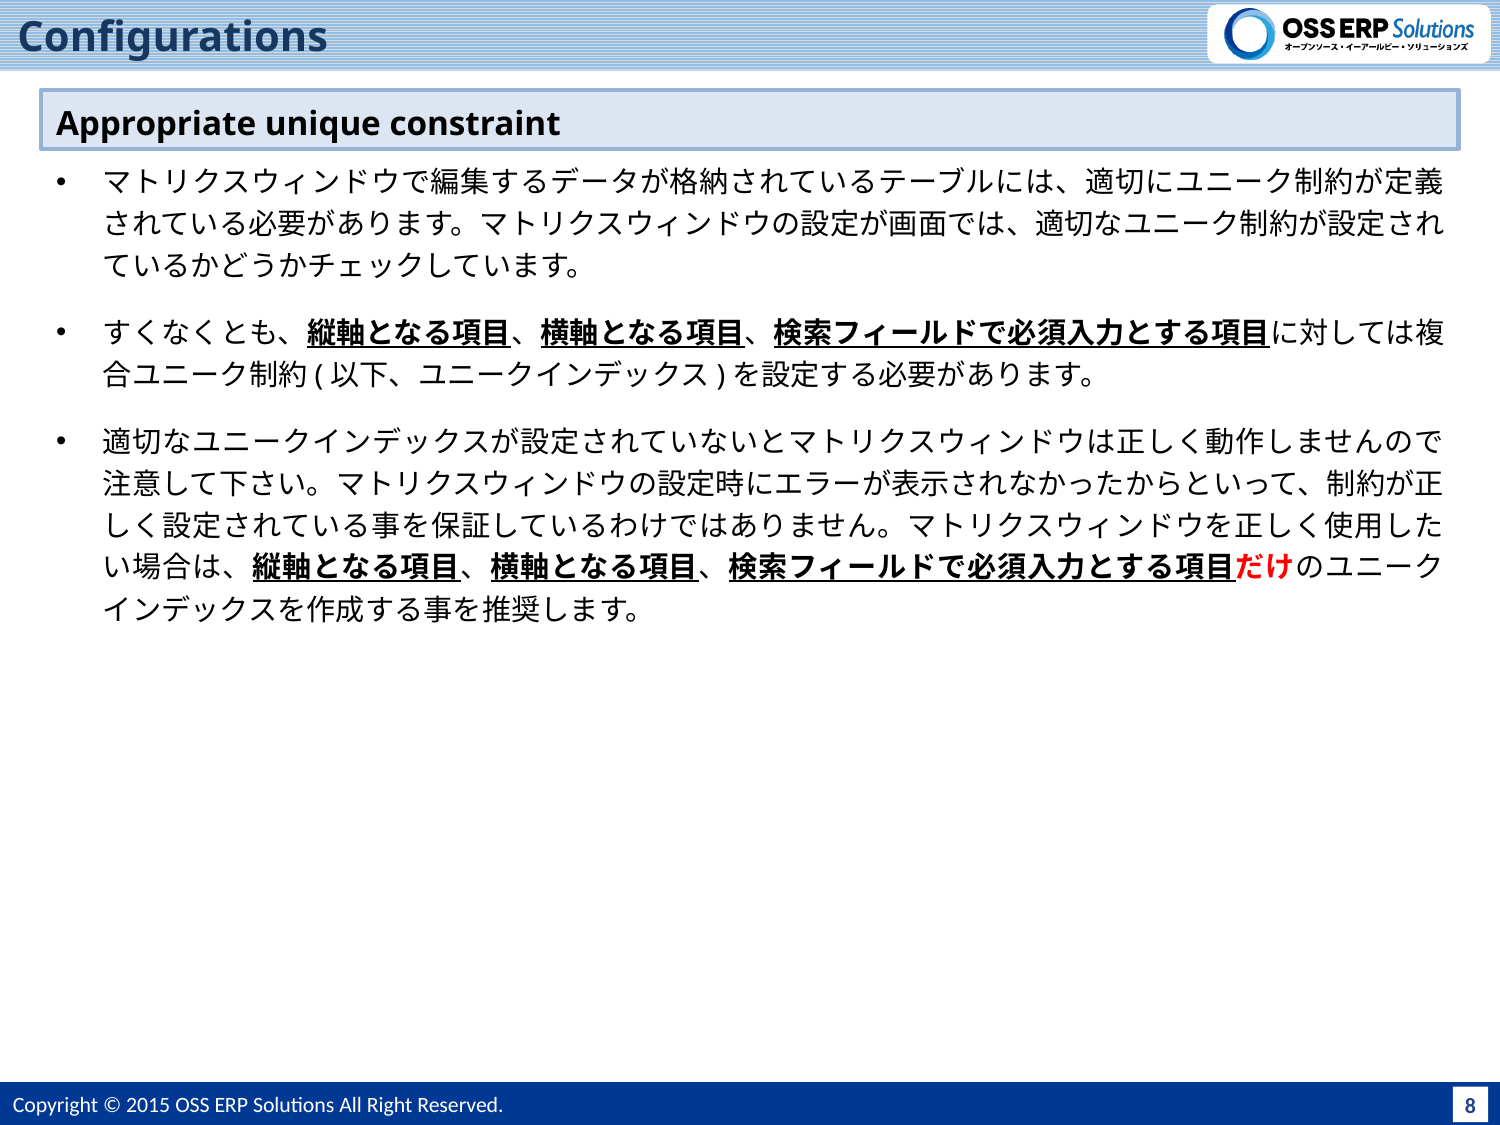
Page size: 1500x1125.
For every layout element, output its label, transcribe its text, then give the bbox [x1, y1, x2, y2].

text_box Appropriate unique constraint [39, 88, 1461, 147]
text_box マトリクスウィンドウで編集するデータが格納されているテーブルには、適切にユニーク制約が定義されている必要があります。マトリクスウィンドウの設定が画面では、適切なユニーク制約が設定されているかどうかチェックしています。 すくなくとも、縦軸となる項目、横軸となる項目、検索フィールドで必須入力とする項目に対しては複合ユニーク制約(以下、ユニークインデックス)を設定する必要があります。 適切なユニークインデックスが設定されていないとマトリクスウィンドウは正しく動作しませんので注意して下さい。マトリクスウィンドウの設定時にエラーが表示されなかったからといって、制約が正しく設定されている事を保証しているわけではありません。マトリクスウィンドウを正しく使用したい場合は、縦軸となる項目、横軸となる項目、検索フィールドで必須入力とする項目だけのユニークインデックスを作成する事を推奨します。 [39, 147, 1461, 635]
picture [1353, 8, 1474, 60]
title Configurations [2, 0, 1353, 70]
